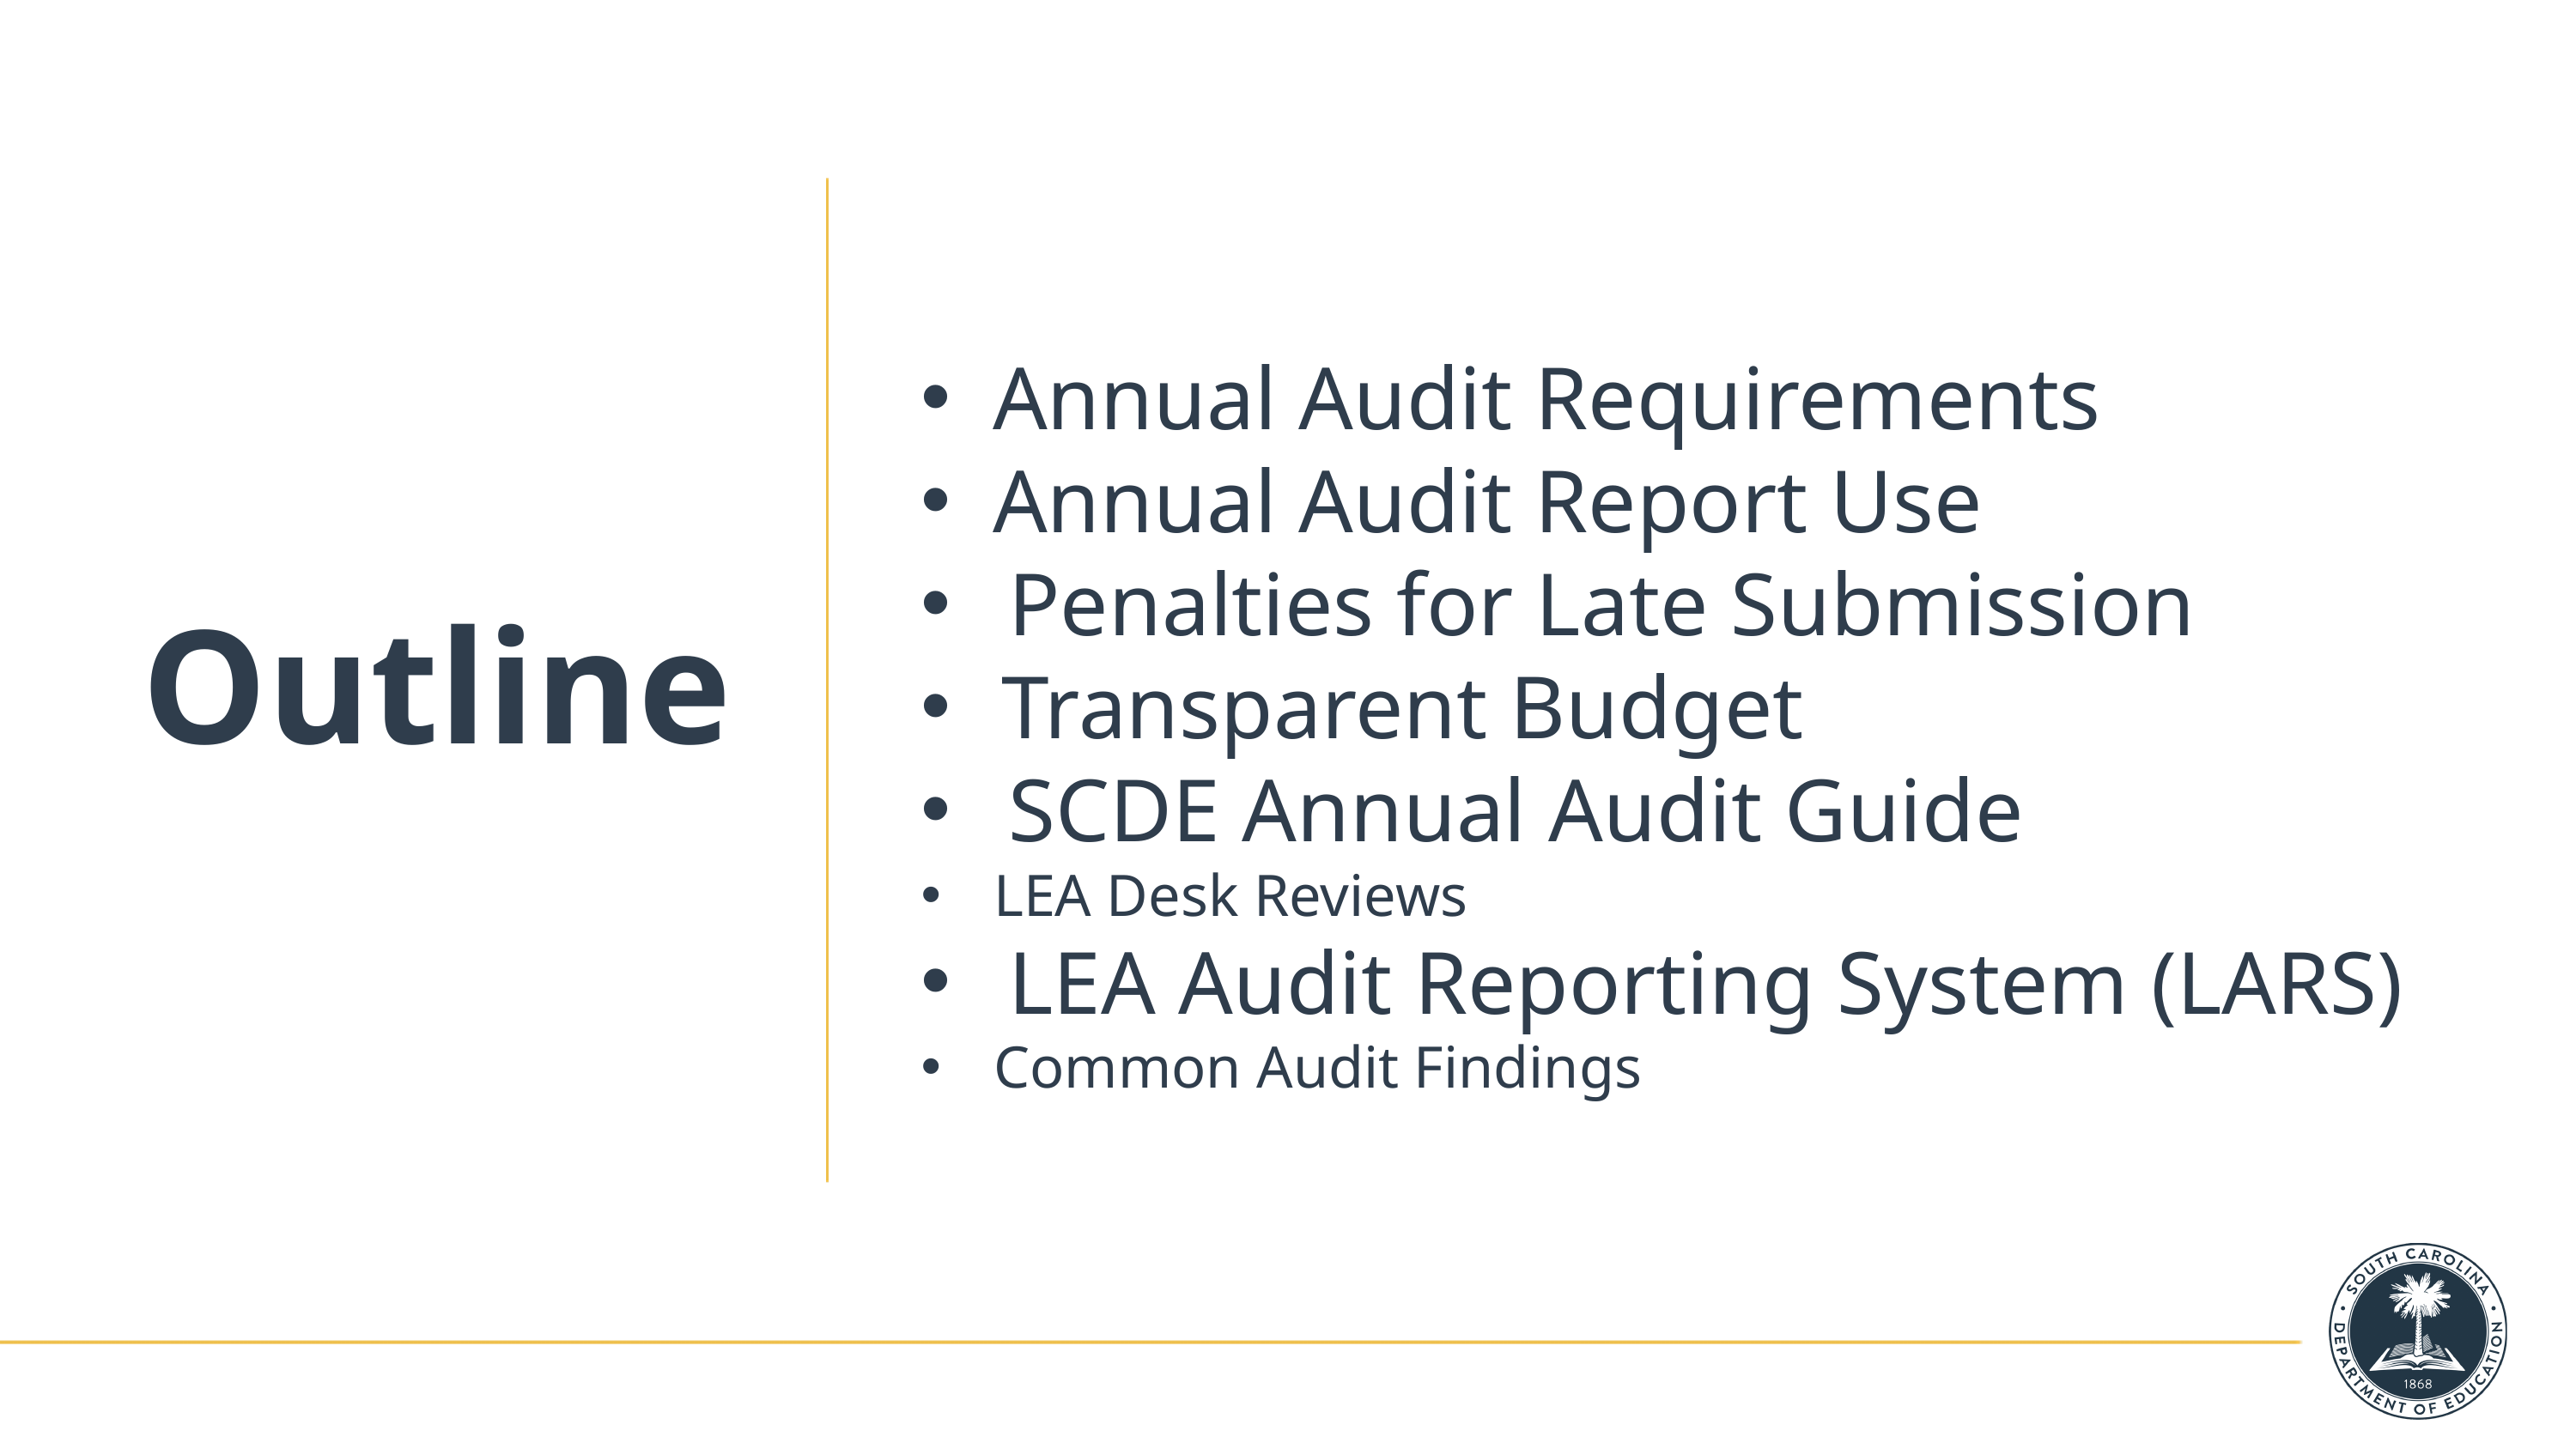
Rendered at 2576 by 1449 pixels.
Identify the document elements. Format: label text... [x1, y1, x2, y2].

picture [2329, 1243, 2507, 1420]
title Outline [129, 178, 785, 1183]
list Annual Audit Requirements Annual Audit Report Use Penalties for Late Submission Transparent Budget SCDE Annual Audit Guide LEA Desk Reviews LEA Audit Reporting System (LARS) Common Audit Findings [908, 211, 2447, 1182]
